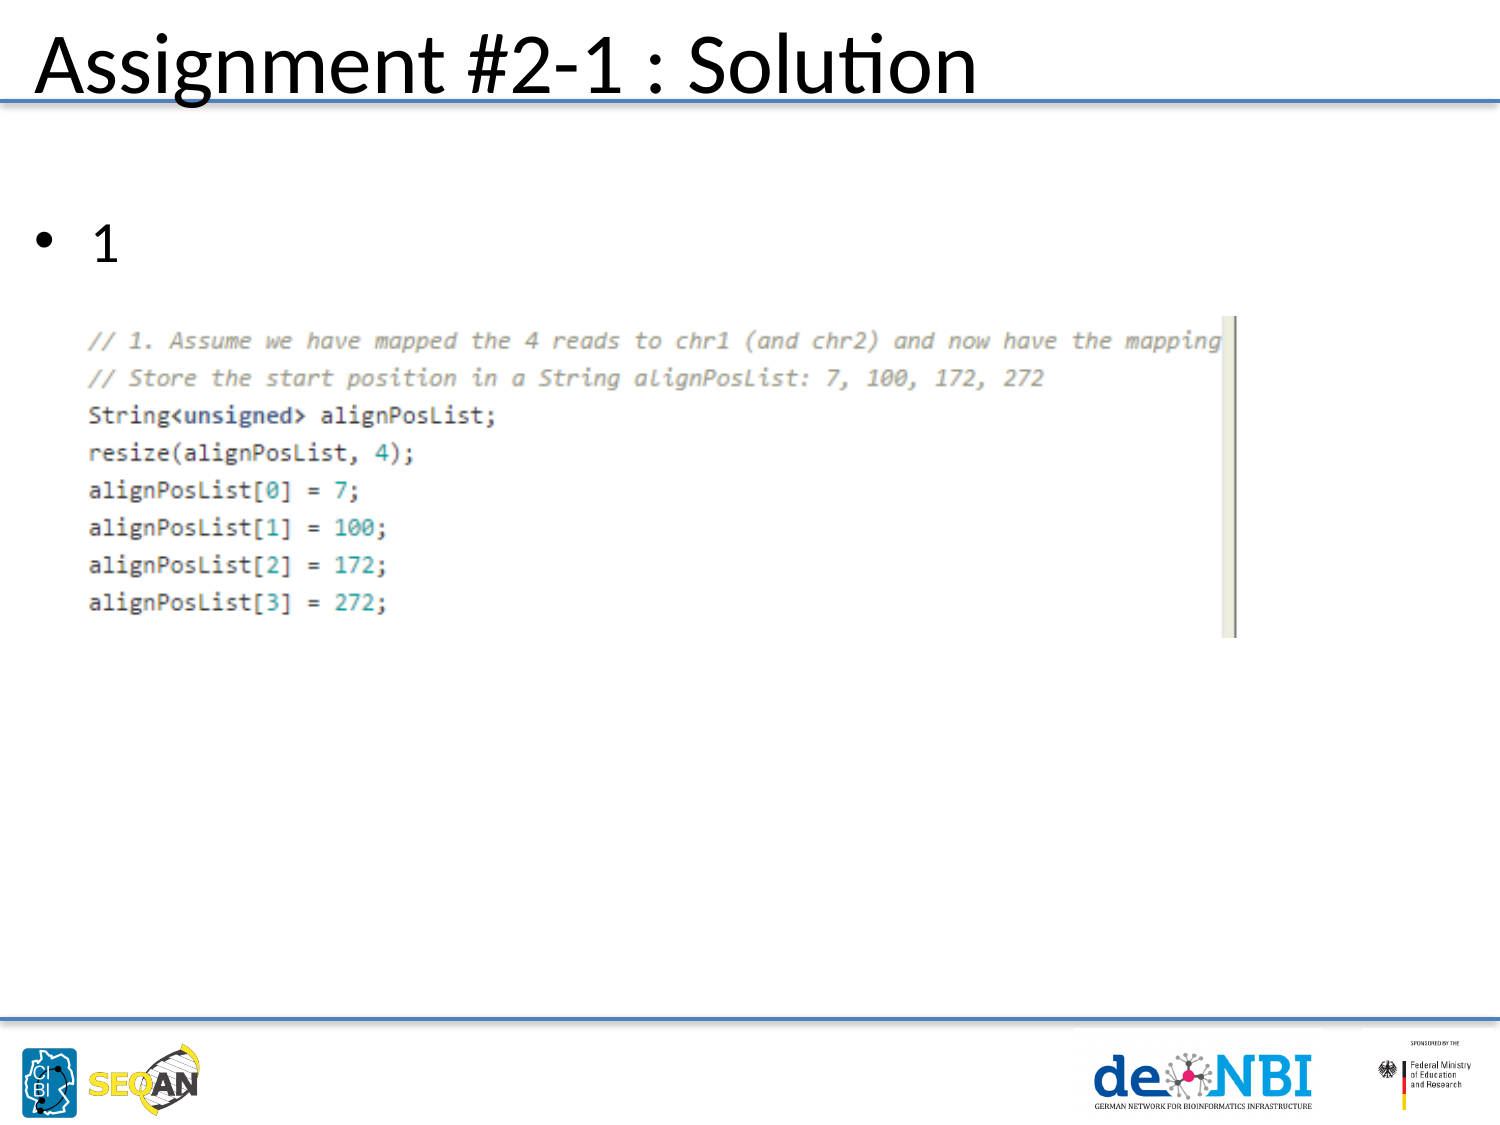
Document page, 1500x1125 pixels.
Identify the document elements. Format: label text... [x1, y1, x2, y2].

picture [75, 1042, 202, 1121]
picture [40, 1051, 48, 1059]
text_box 1 [19, 196, 1370, 862]
picture [1074, 1028, 1322, 1122]
picture [53, 316, 1239, 638]
picture [31, 1060, 40, 1071]
text_box Assignment #2-1 : Solution [19, 0, 1370, 119]
picture [33, 1108, 44, 1113]
